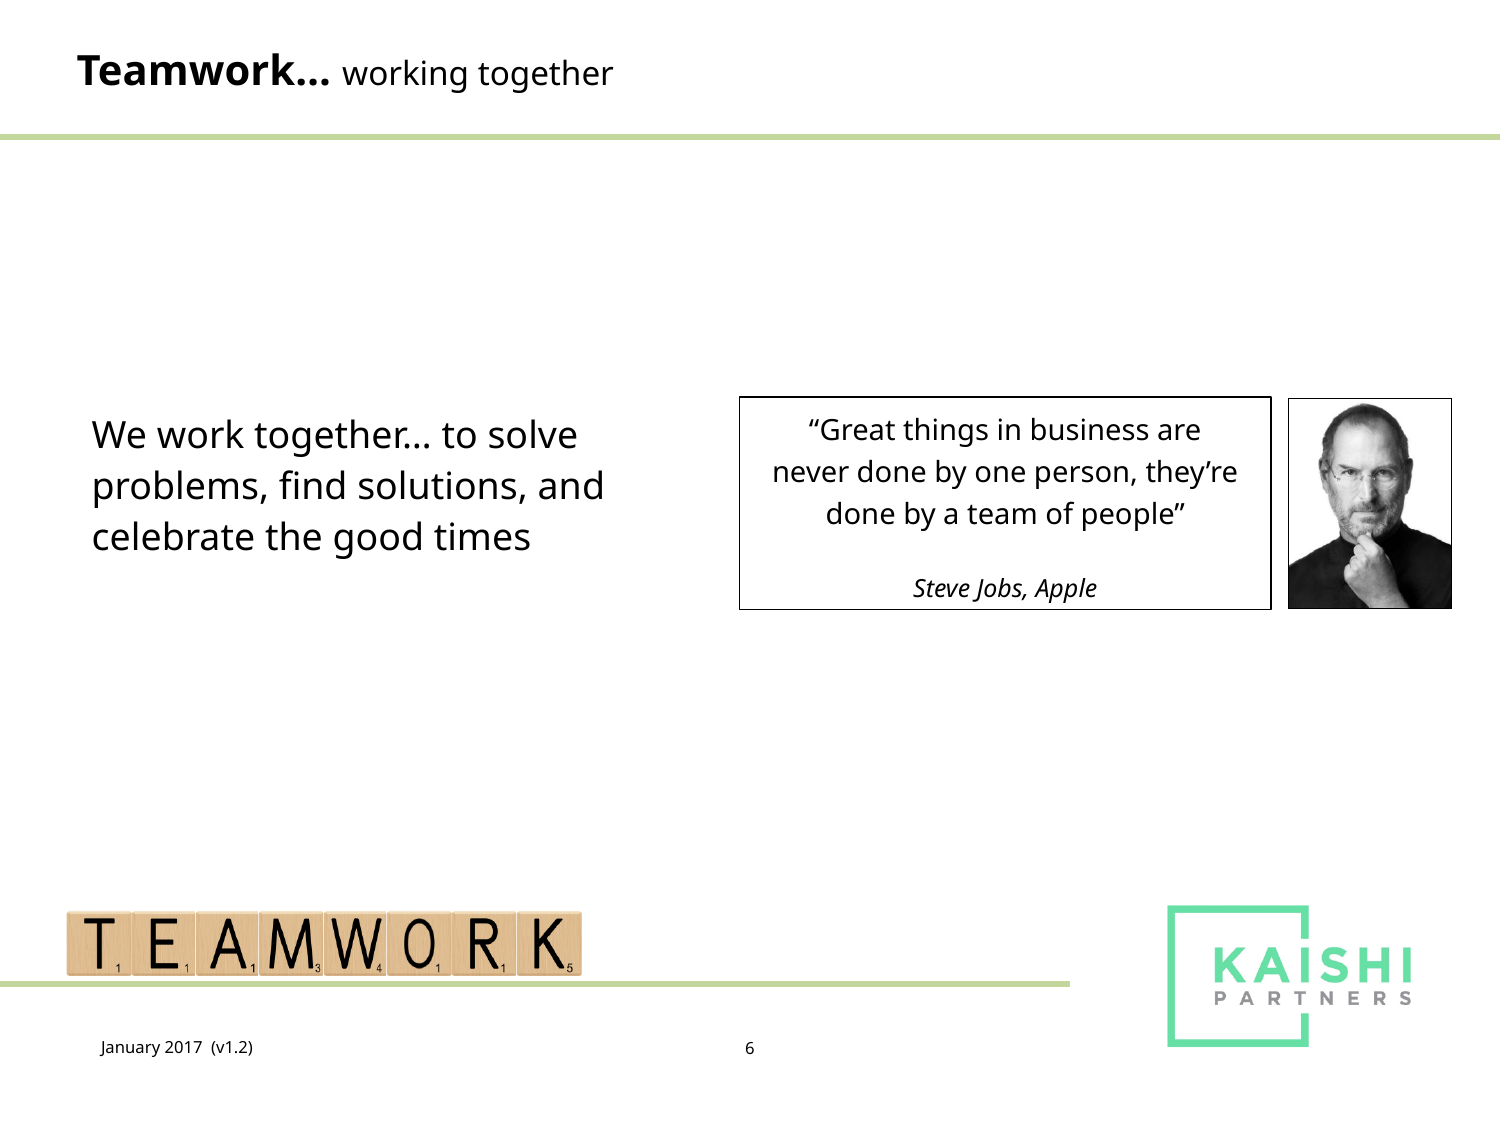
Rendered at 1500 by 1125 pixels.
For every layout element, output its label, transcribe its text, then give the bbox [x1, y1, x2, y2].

title Teamwork… working together [0, 0, 1500, 138]
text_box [66, 910, 582, 977]
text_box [739, 396, 1452, 610]
list We work together… to solve problems, find solutions, and celebrate the good times [76, 160, 740, 976]
picture [1134, 869, 1459, 1083]
